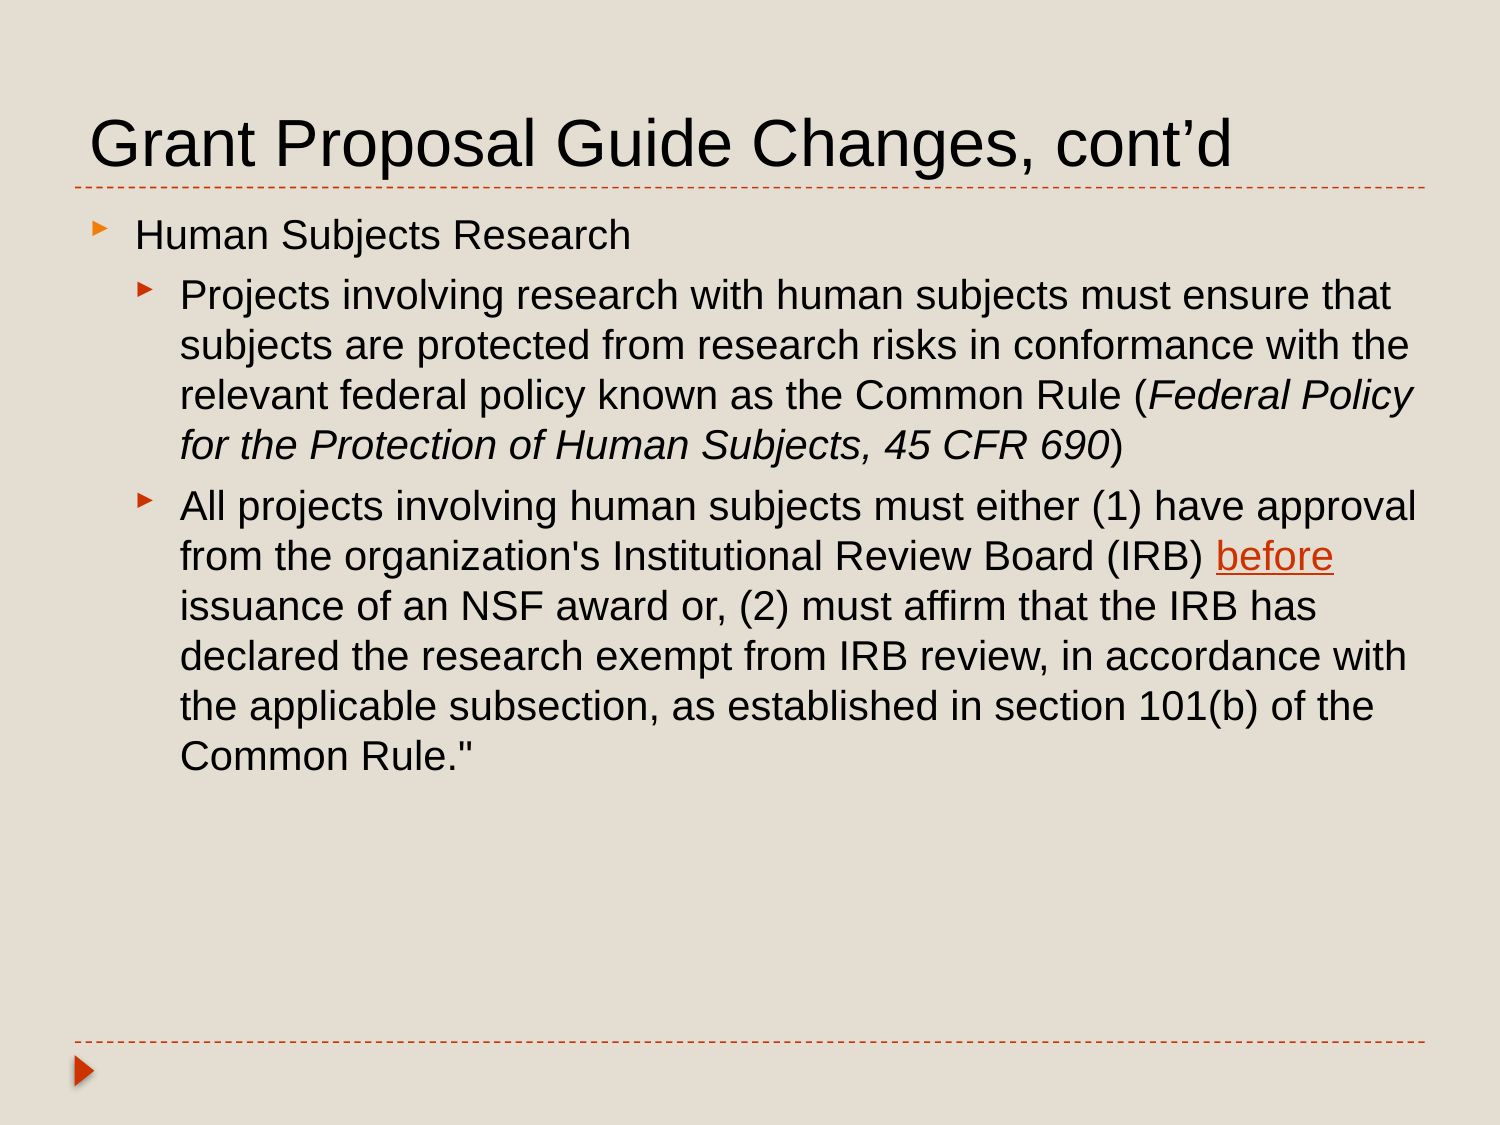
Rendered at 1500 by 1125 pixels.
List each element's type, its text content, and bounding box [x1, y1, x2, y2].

title Grant Proposal Guide Changes, cont’d [75, 24, 1425, 188]
list Human Subjects Research Projects involving research with human subjects must ensure that subjects are protected from research risks in conformance with the relevant federal policy known as the Common Rule (Federal Policy for the Protection of Human Subjects, 45 CFR 690) All projects involving human subjects must either (1) have approval from the organization's Institutional Review Board (IRB) before issuance of an NSF award or, (2) must affirm that the IRB has declared the research exempt from IRB review, in accordance with the applicable subsection, as established in section 101(b) of the Common Rule." [75, 200, 1450, 1010]
